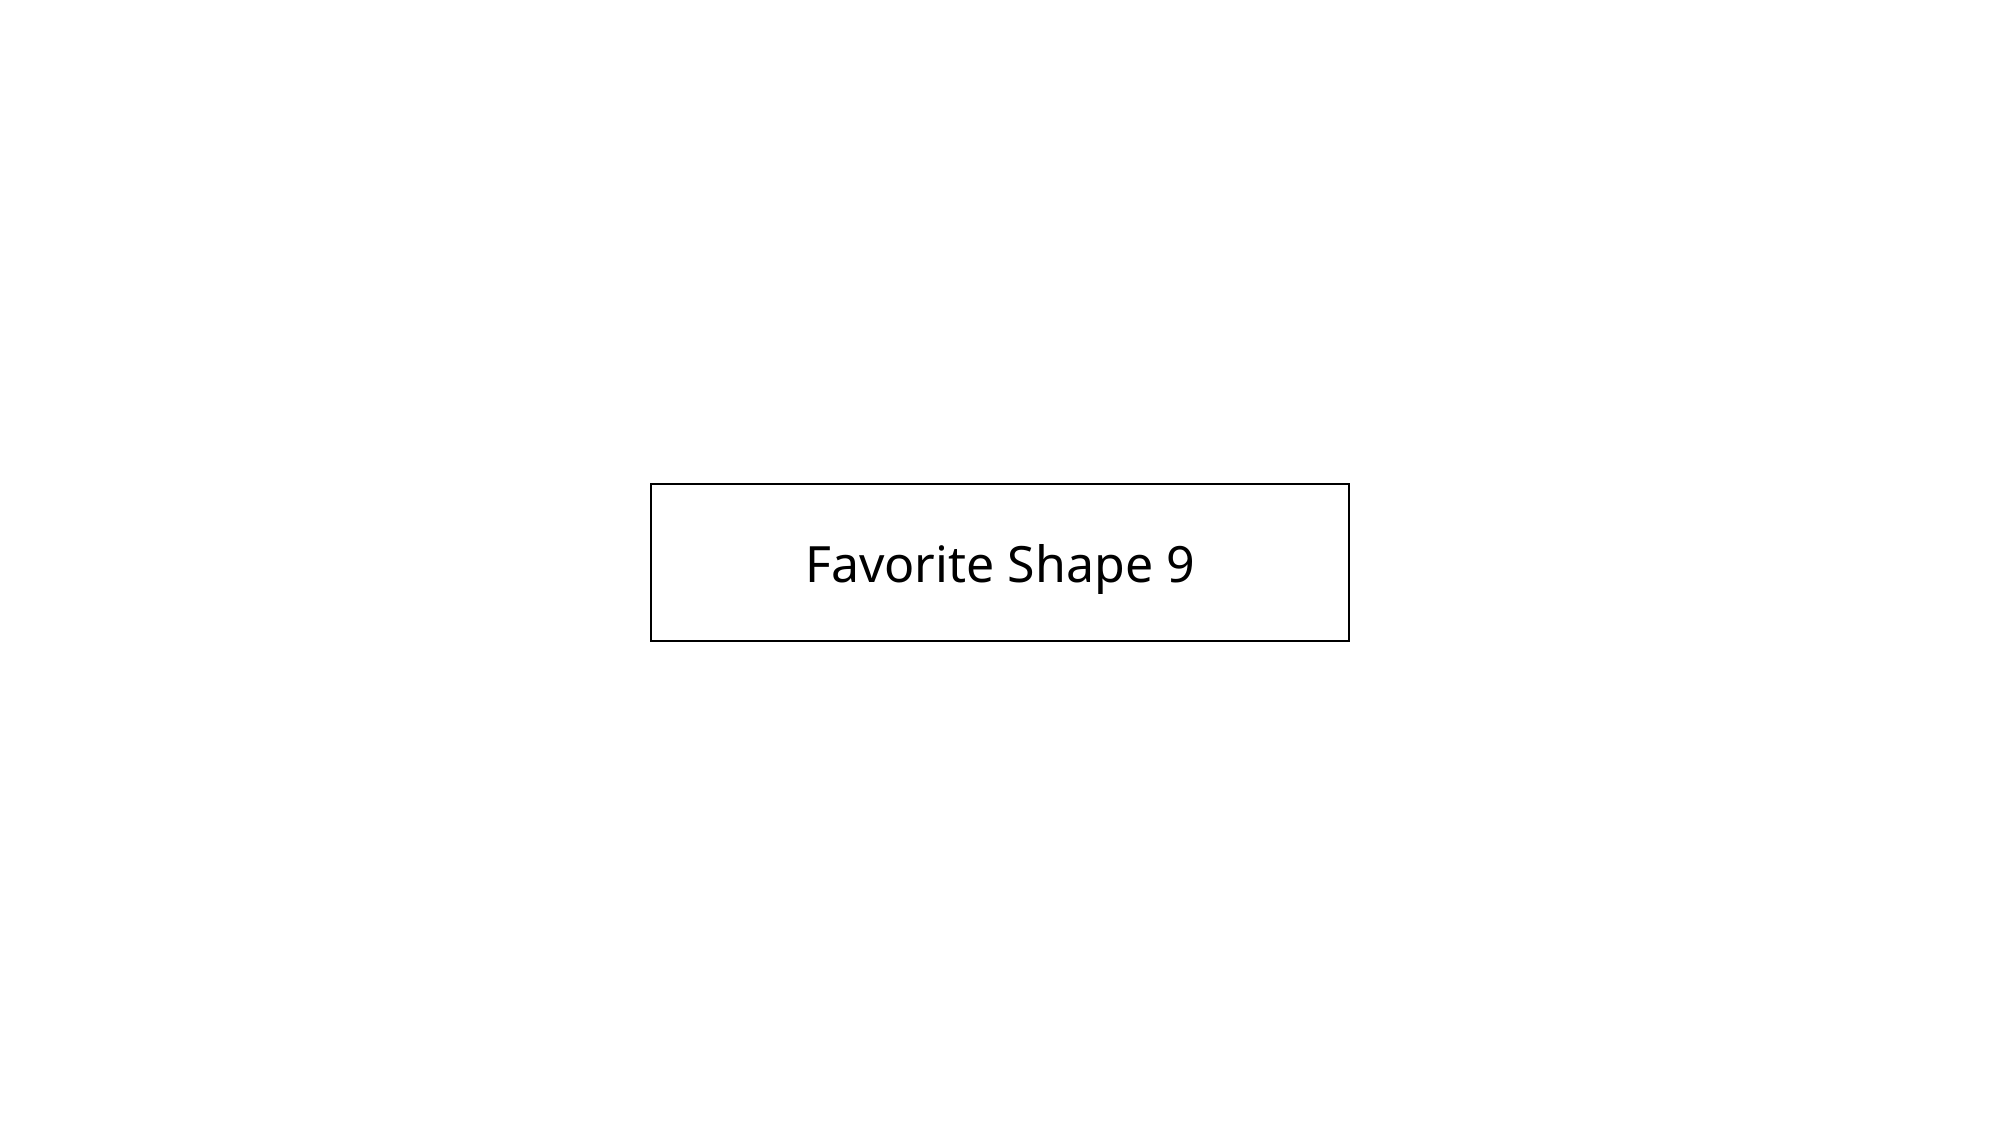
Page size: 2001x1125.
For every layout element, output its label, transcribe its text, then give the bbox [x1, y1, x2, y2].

text_box Favorite Shape 9 [650, 483, 1350, 642]
